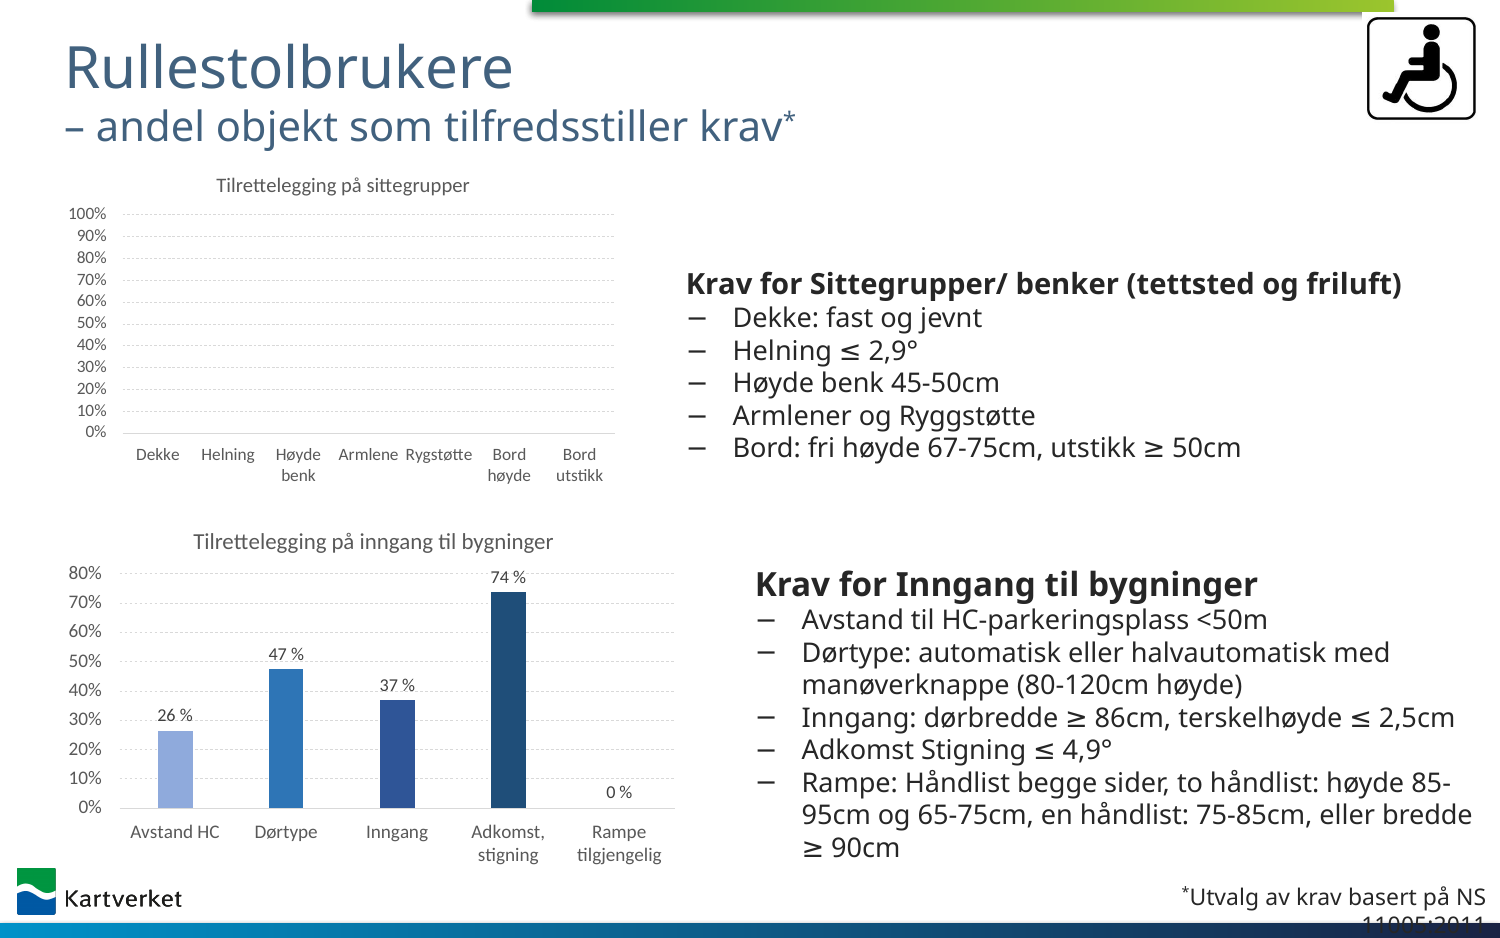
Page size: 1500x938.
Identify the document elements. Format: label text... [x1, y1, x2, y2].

text_box Rullestolbrukere – andel objekt som tilfredsstiller krav* [49, 25, 1431, 158]
text_box *Utvalg av krav basert på NS 11005:2011 [1068, 873, 1500, 938]
text_box Krav for Sittegrupper/ benker (tettsted og friluft) Dekke: fast og jevnt Helning ≤ 2,9° Høyde benk 45-50cm Armlener og Ryggstøtte Bord: fri høyde 67-75cm, utstikk ≥ 50cm [670, 258, 1418, 471]
text_box Krav for Inngang til bygninger Avstand til HC-parkeringsplass <50m Dørtype: automatisk eller halvautomatisk med manøverknappe (80-120cm høyde) Inngang: dørbredde ≥ 86cm, terskelhøyde ≤ 2,5cm Adkomst Stigning ≤ 4,9° Rampe: Håndlist begge sider, to håndlist: høyde 85-95cm og 65-75cm, en håndlist: 75-85cm, eller bredde ≥ 90cm [740, 555, 1491, 870]
picture [1362, 12, 1481, 126]
picture [62, 520, 686, 874]
picture [62, 166, 625, 492]
